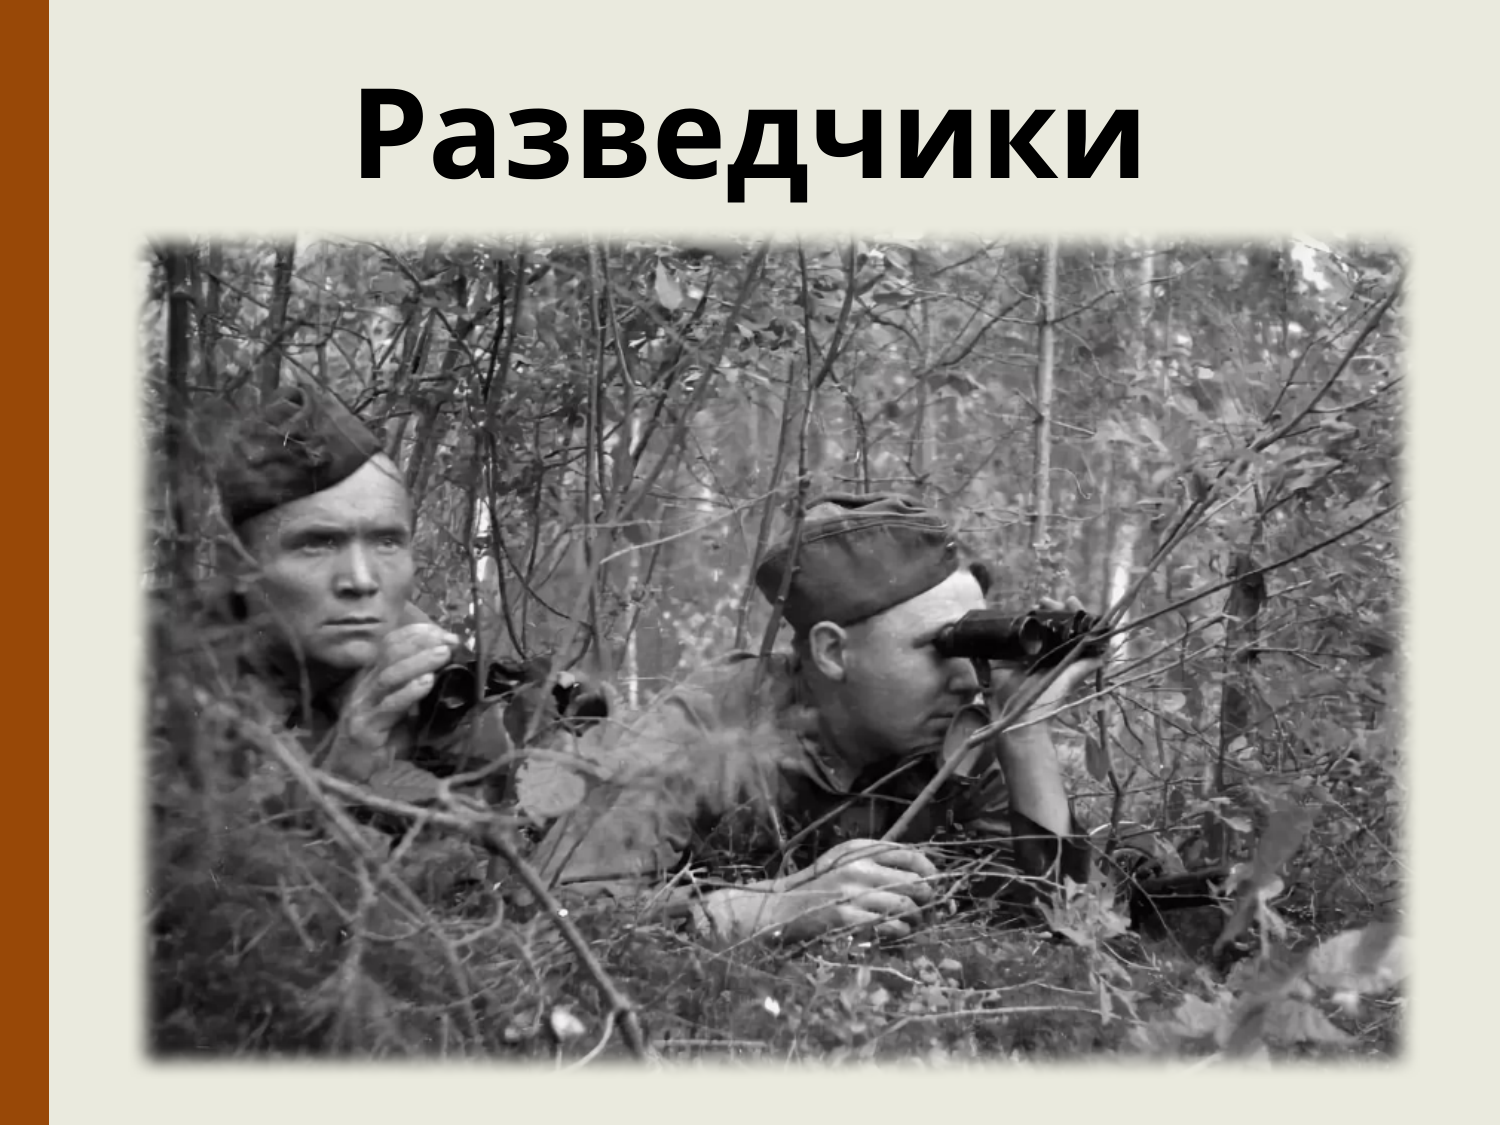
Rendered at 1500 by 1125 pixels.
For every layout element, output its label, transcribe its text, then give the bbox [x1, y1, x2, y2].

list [128, 226, 1420, 1079]
title Разведчики [75, 35, 1425, 223]
text_box [0, 0, 49, 1125]
